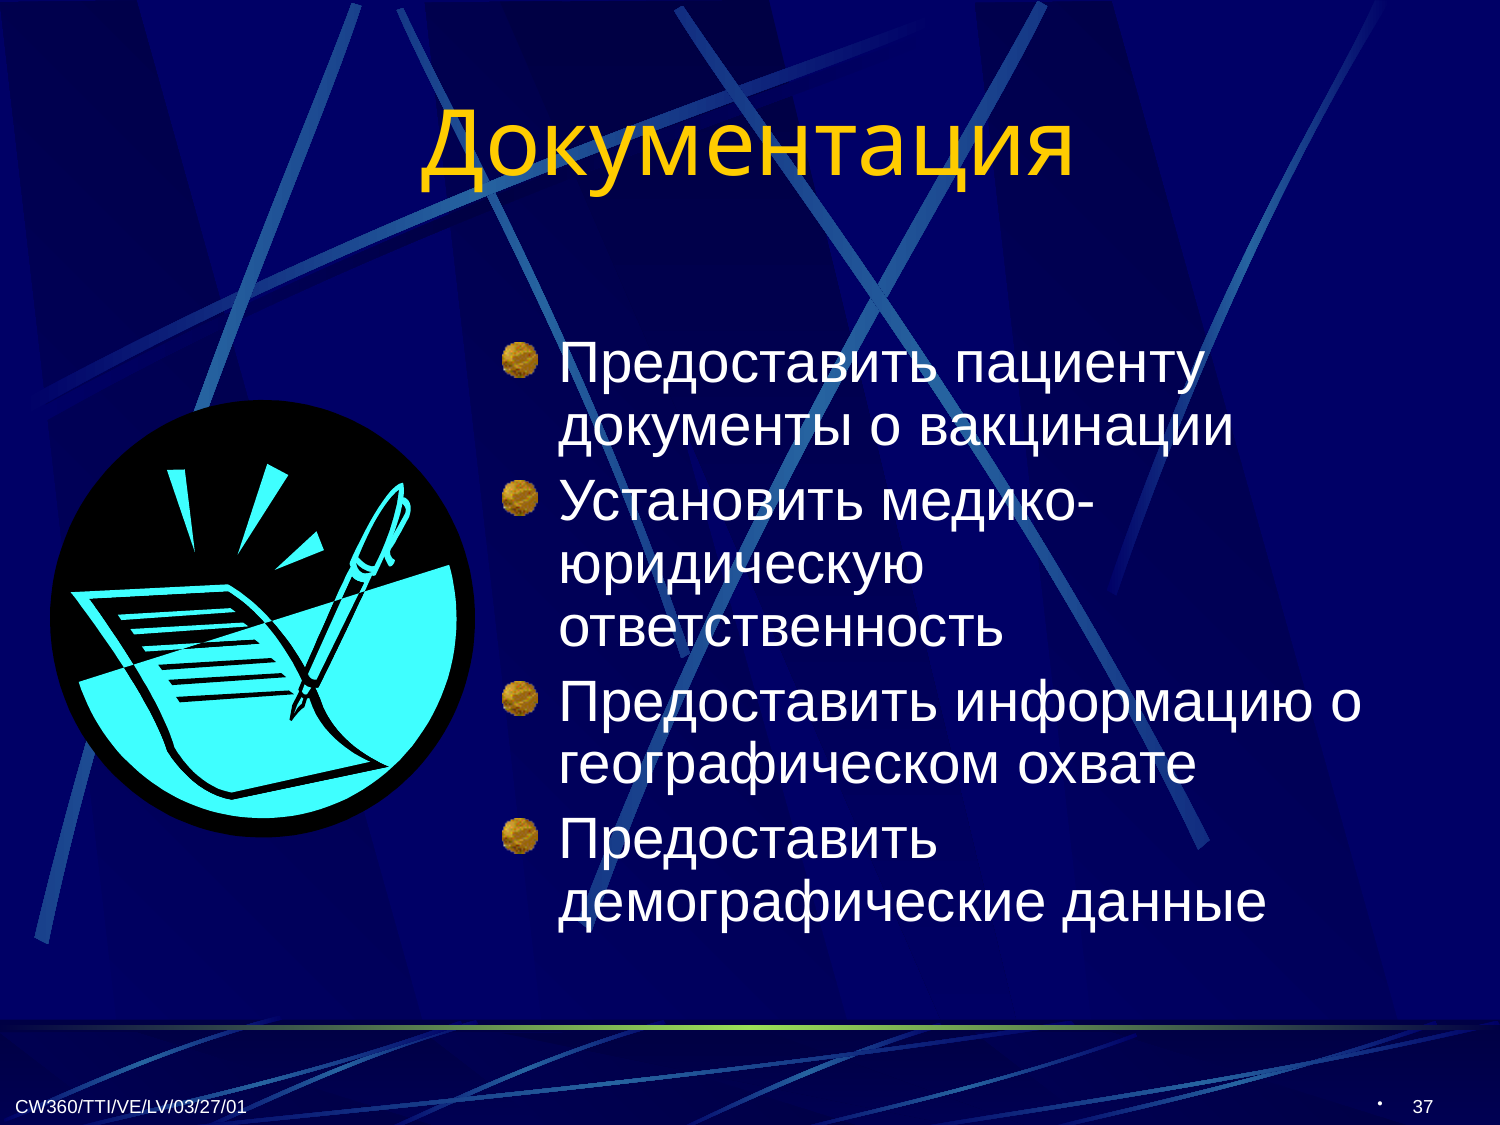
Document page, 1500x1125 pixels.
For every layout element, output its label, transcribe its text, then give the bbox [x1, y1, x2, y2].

list Предоставить пациенту документы о вакцинации Установить медико- юридическую ответственность Предоставить информацию о географическом охвате Предоставить демографические данные [487, 324, 1388, 1001]
picture [502, 681, 538, 716]
picture [502, 480, 538, 516]
title Документация [112, 76, 1388, 312]
footer CW360/TTI/VE/LV/03/27/01 [0, 1074, 401, 1125]
picture [502, 342, 538, 378]
picture [49, 399, 476, 838]
picture [502, 818, 538, 854]
